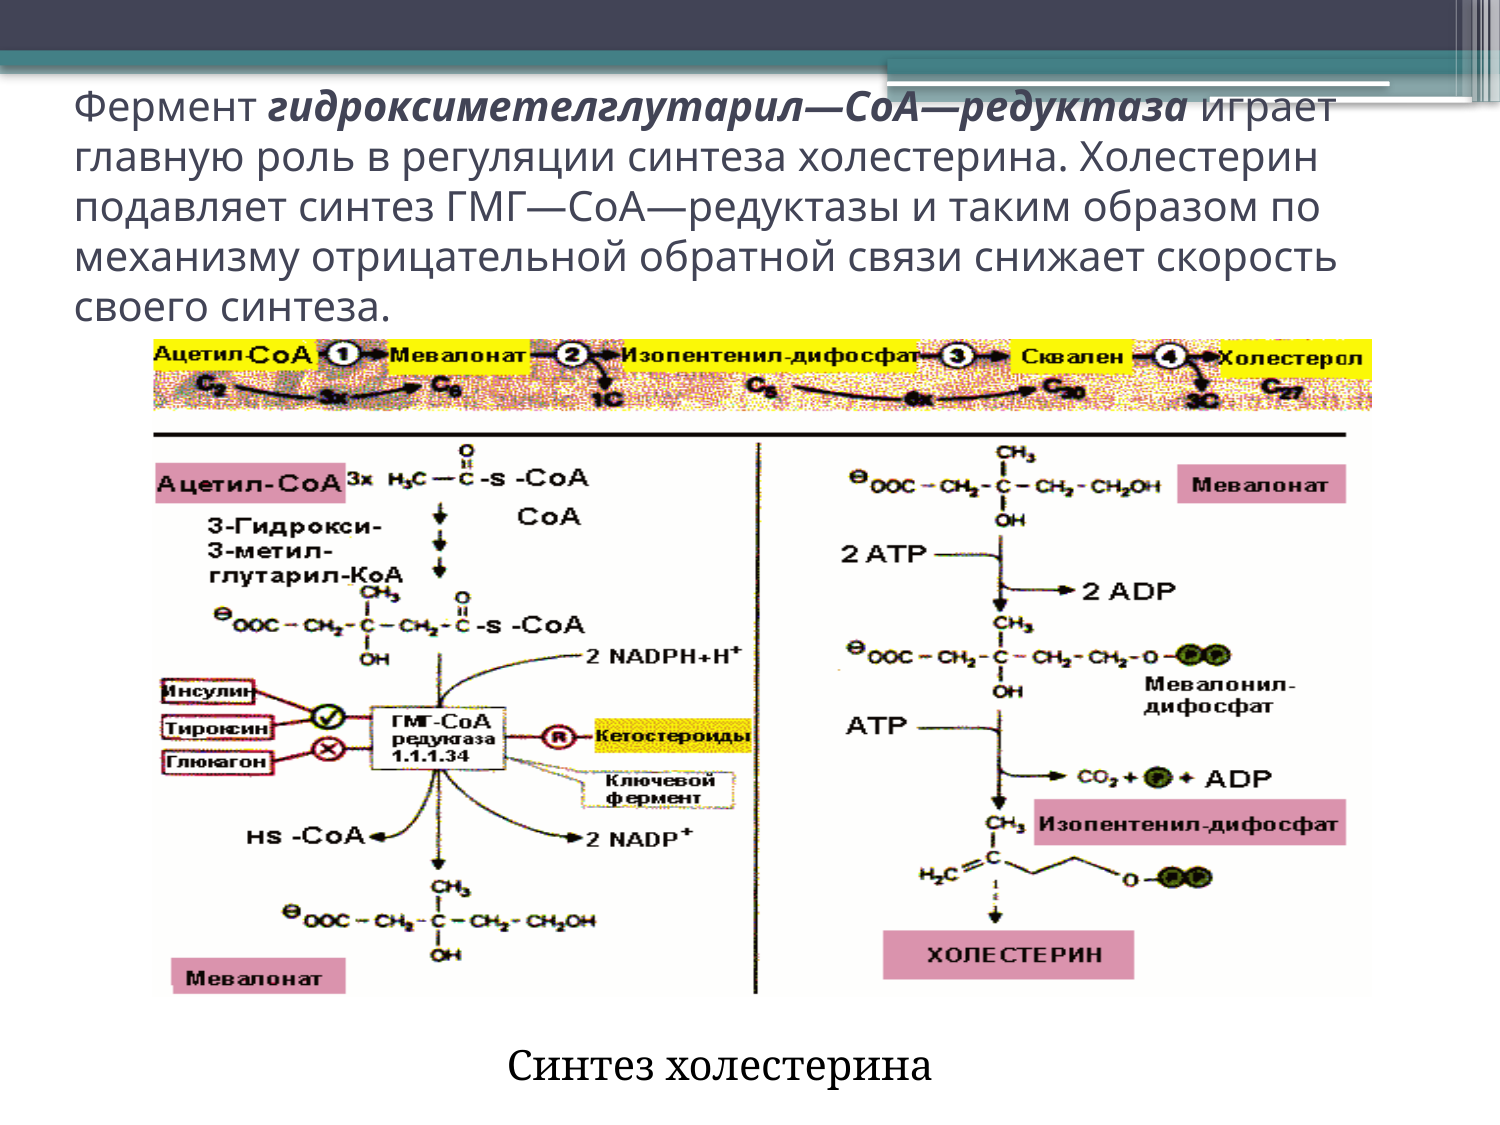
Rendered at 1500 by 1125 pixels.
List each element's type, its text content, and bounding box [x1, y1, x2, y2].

text_box Синтез холестерина [492, 1031, 1090, 1097]
picture [152, 339, 1372, 997]
title Фермент гидроксиметелглутарил—СоА—редуктаза играет главную роль в регуляции синтеза холестерина. Холестерин подавляет синтез ГМГ—СоА—редуктазы и таким образом по механизму отрицательной обратной связи снижает скорость своего синтеза. [58, 116, 1409, 293]
